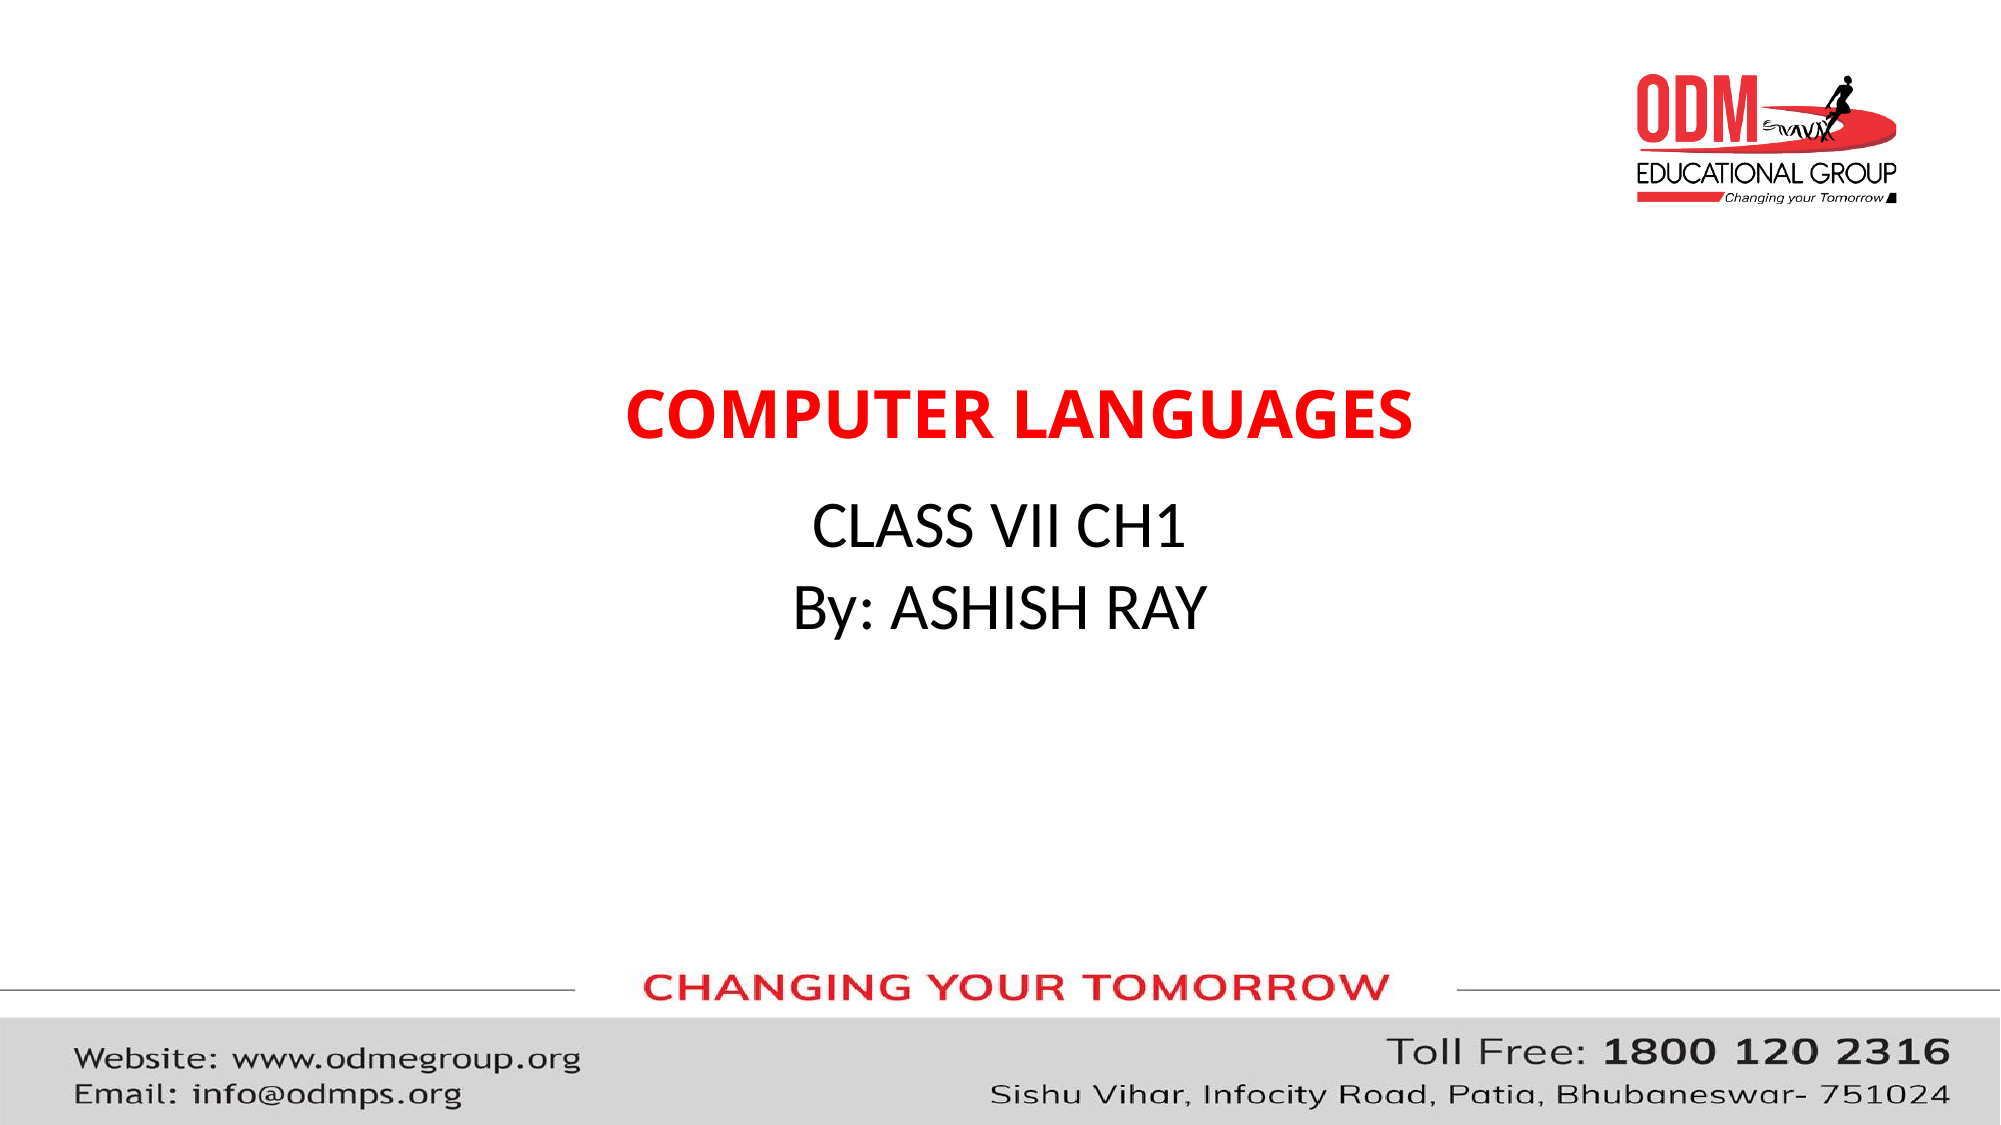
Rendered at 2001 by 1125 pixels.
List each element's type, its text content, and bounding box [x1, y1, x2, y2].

title COMPUTER LANGUAGES [269, 262, 1770, 461]
subtitle CLASS VII CH1 By: ASHISH RAY [249, 482, 1750, 863]
text_box [1637, 74, 1897, 204]
picture [0, 910, 2000, 1125]
